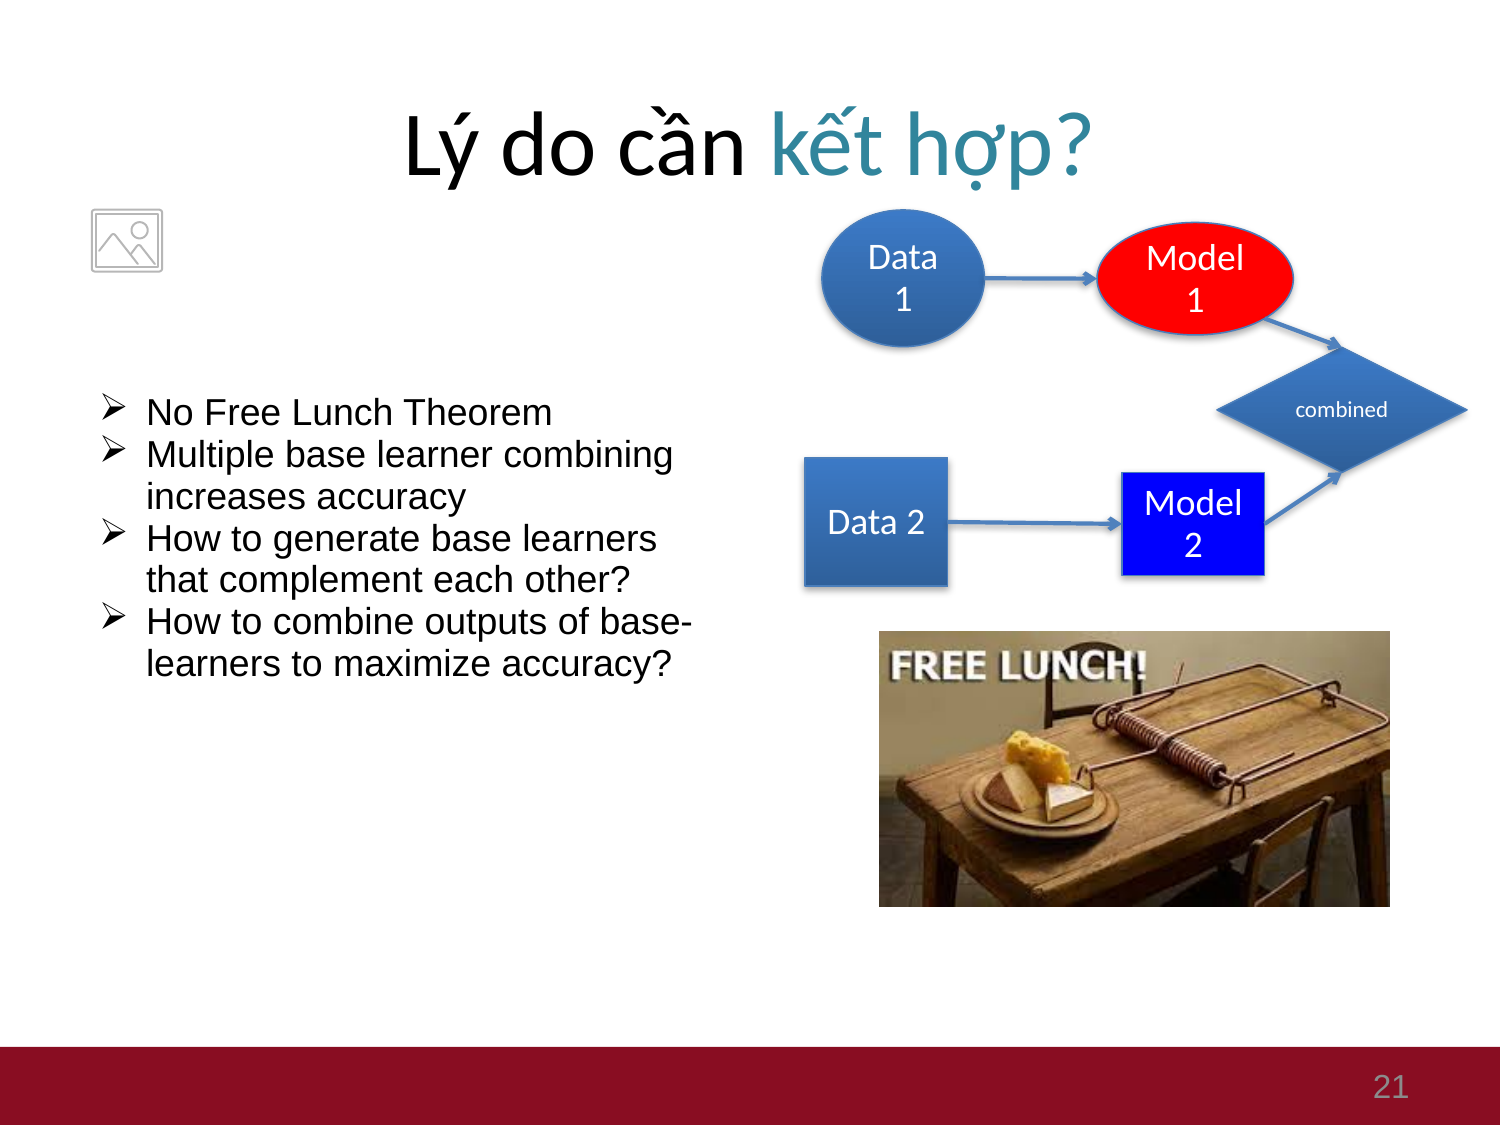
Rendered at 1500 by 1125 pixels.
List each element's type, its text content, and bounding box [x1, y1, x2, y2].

text_box Data 2 [804, 457, 948, 587]
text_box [91, 209, 163, 272]
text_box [1264, 472, 1343, 525]
text_box combined [1216, 349, 1468, 472]
text_box Data 1 [821, 209, 986, 348]
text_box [947, 521, 1123, 525]
text_box Model 2 [1121, 472, 1265, 576]
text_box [1264, 318, 1343, 348]
picture [879, 631, 1390, 907]
title Lý do cần kết hợp? [75, 45, 1425, 233]
text_box Model 1 [1096, 221, 1295, 336]
slide_number 21 [1074, 1057, 1425, 1118]
text_box No Free Lunch Theorem Multiple base learner combining increases accuracy How to generate base learners that complement each other? How to combine outputs of base-learners to maximize accuracy? [84, 384, 743, 693]
